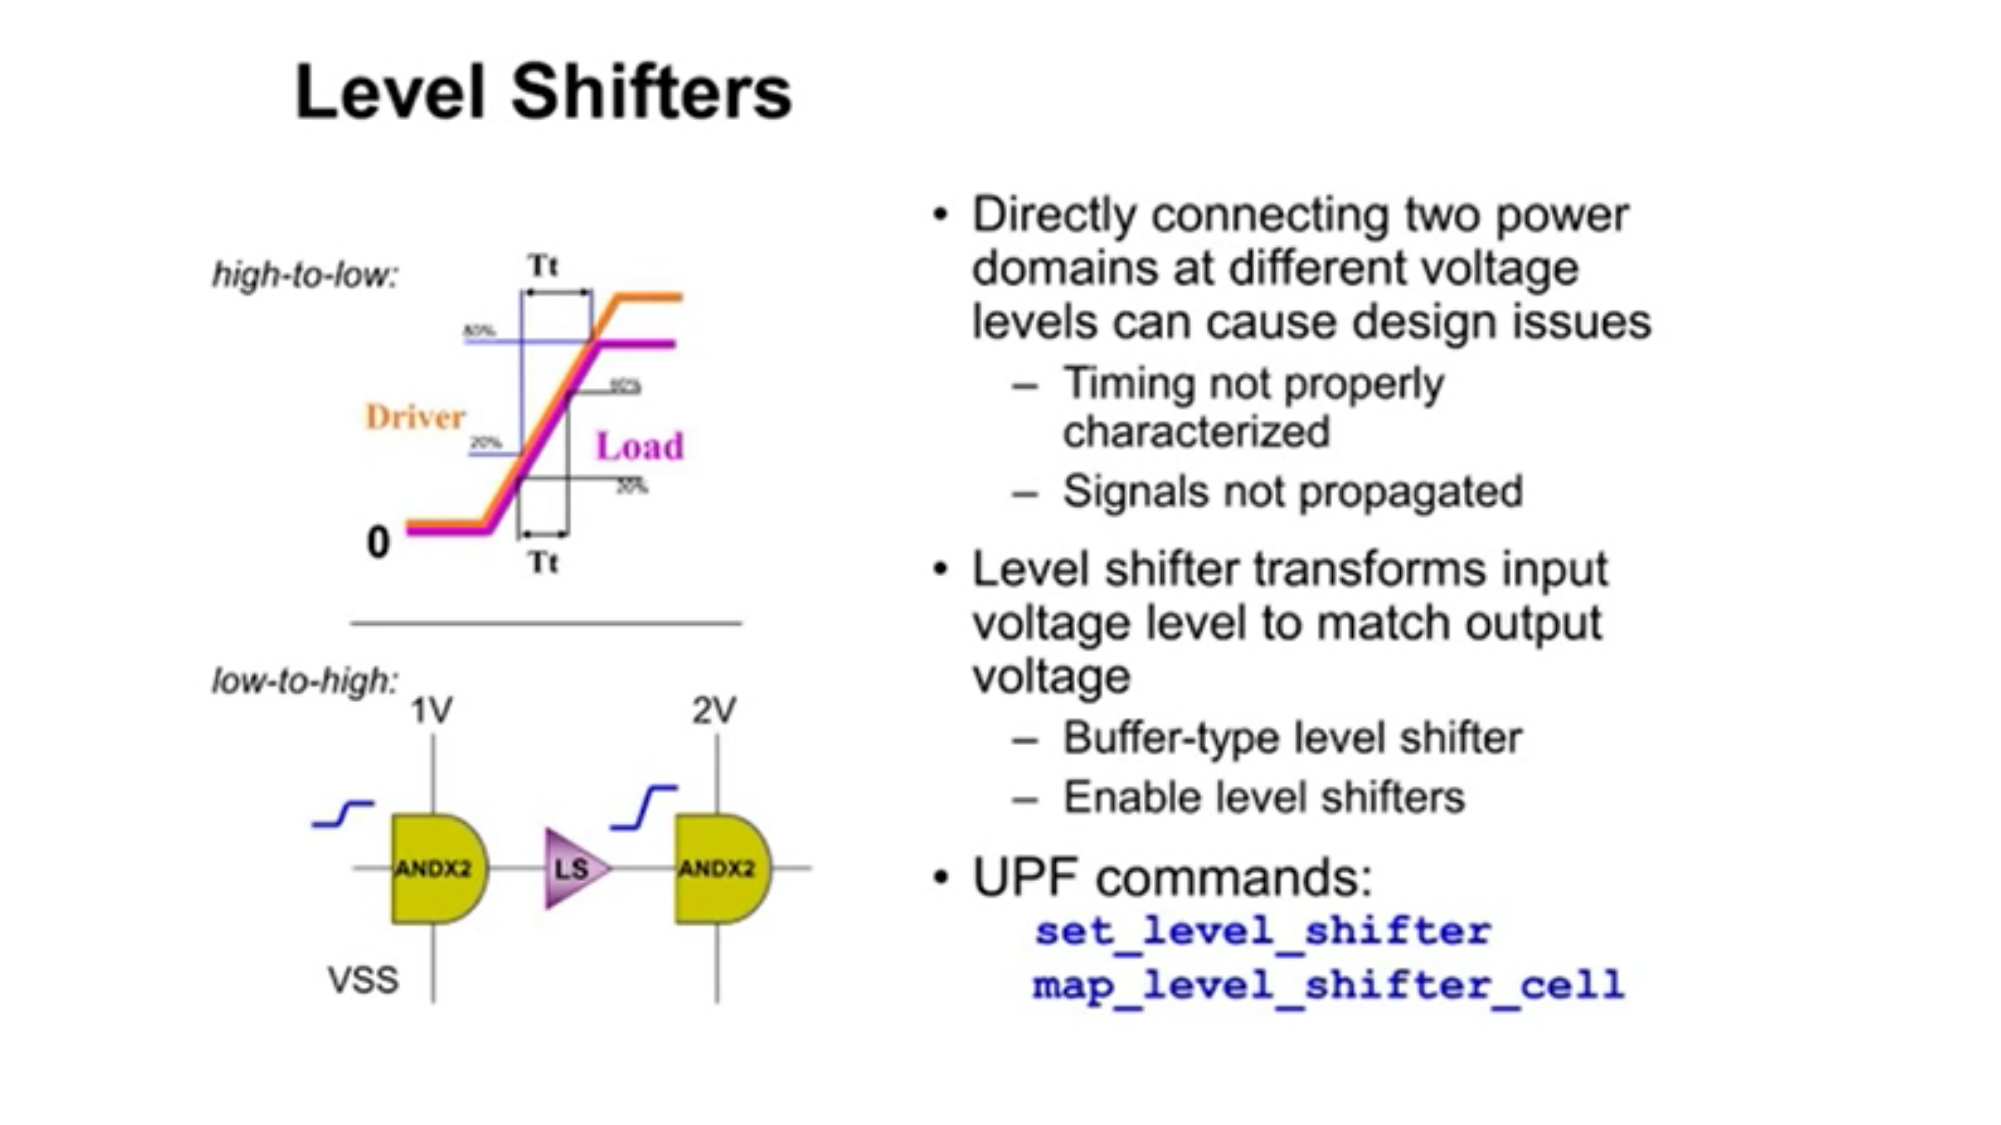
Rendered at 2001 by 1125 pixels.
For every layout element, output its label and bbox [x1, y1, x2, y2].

picture [181, 52, 1682, 1027]
